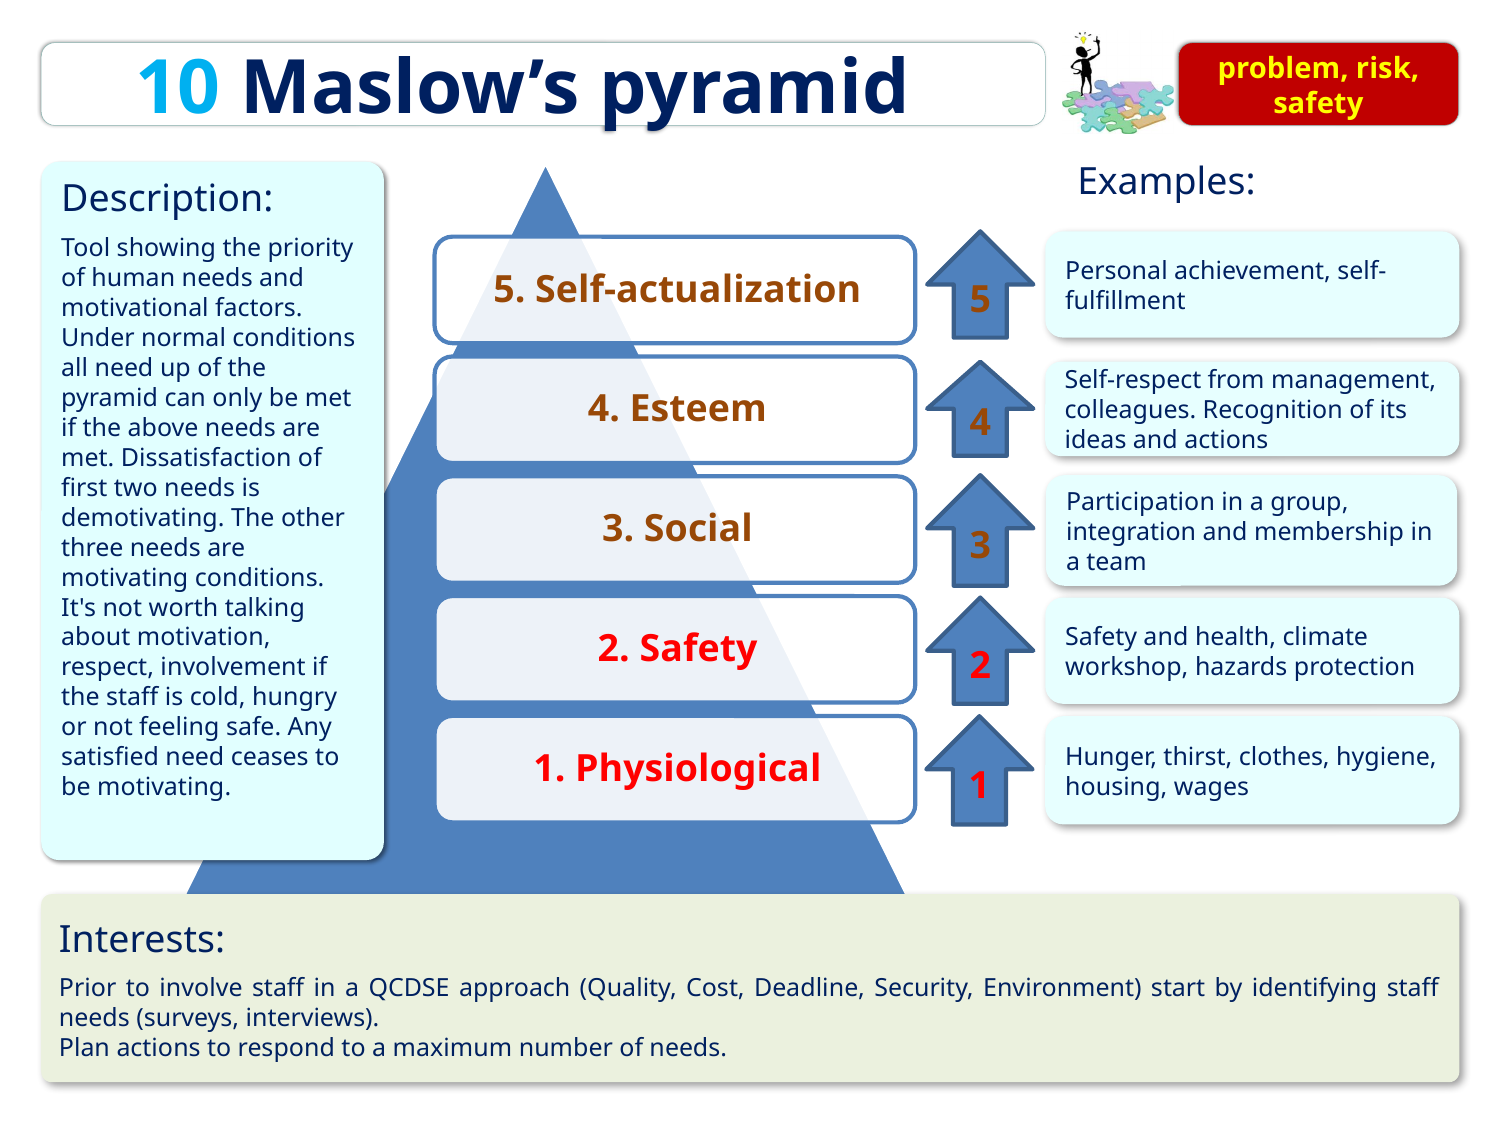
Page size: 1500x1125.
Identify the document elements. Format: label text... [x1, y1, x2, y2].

text_box 1 [924, 714, 1035, 827]
text_box Hunger, thirst, clothes, hygiene, housing, wages [1043, 714, 1462, 827]
picture [1062, 30, 1174, 134]
text_box Self-respect from management, colleagues. Recognition of its ideas and actions [1043, 359, 1462, 459]
text_box Examples: [1059, 146, 1323, 211]
text_box 3 [925, 473, 1036, 588]
text_box Participation in a group, integration and membership in a team [1043, 473, 1460, 588]
text_box 10 Maslow’s pyramid [39, 40, 1048, 128]
text_box Personal achievement, self-fulfillment [1043, 229, 1462, 340]
text_box Description: Tool showing the priority of human needs and motivational factors. Under normal conditions all need up of the pyramid can only be met if the above needs are met. Dissatisfaction of first two needs is demotivating. The other three needs are motivating conditions. It's not worth talking about motivation, respect, involvement if the staff is cold, hungry or not feeling safe. Any satisfied need ceases to be motivating. [39, 159, 370, 863]
text_box 5 [925, 229, 1036, 340]
text_box problem, risk, safety [1178, 40, 1461, 128]
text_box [64, 161, 916, 911]
text_box 4 [925, 360, 1036, 458]
text_box Safety and health, climate workshop, hazards protection [1043, 595, 1462, 706]
text_box 2 [925, 595, 1036, 706]
text_box Interests: Prior to involve staff in a QCDSE approach (Quality, Cost, Deadline, Security, Environment) start by identifying staff needs (surveys, interviews). Plan actions to respond to a maximum number of needs. [39, 892, 1462, 1085]
